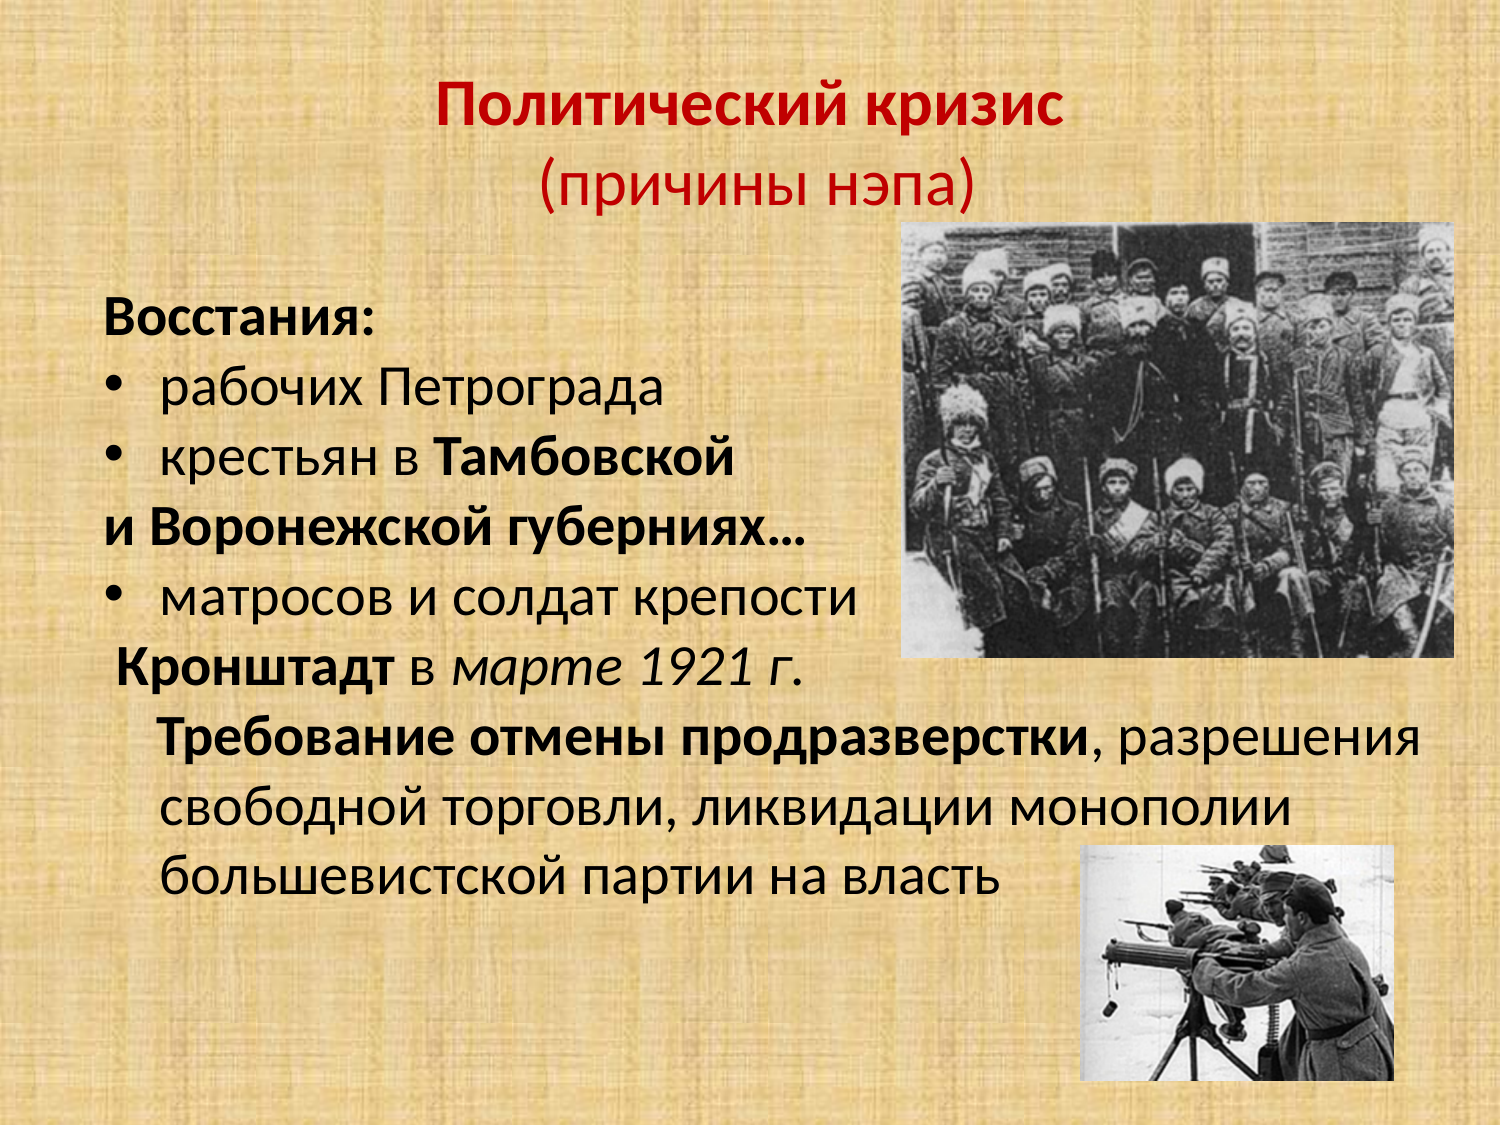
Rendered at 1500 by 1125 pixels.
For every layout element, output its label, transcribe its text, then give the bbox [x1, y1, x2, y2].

title Политический кризис (причины нэпа) [75, 45, 1425, 233]
list Восстания: рабочих Петрограда крестьян в Тамбовской и Воронежской губерниях… матросов и солдат крепости Кронштадт в марте 1921 г. Требование отмены продразверстки, разрешения свободной торговли, ликвидации монополии большевистской партии на власть [88, 270, 1439, 1013]
picture [0, 0, 1500, 1125]
